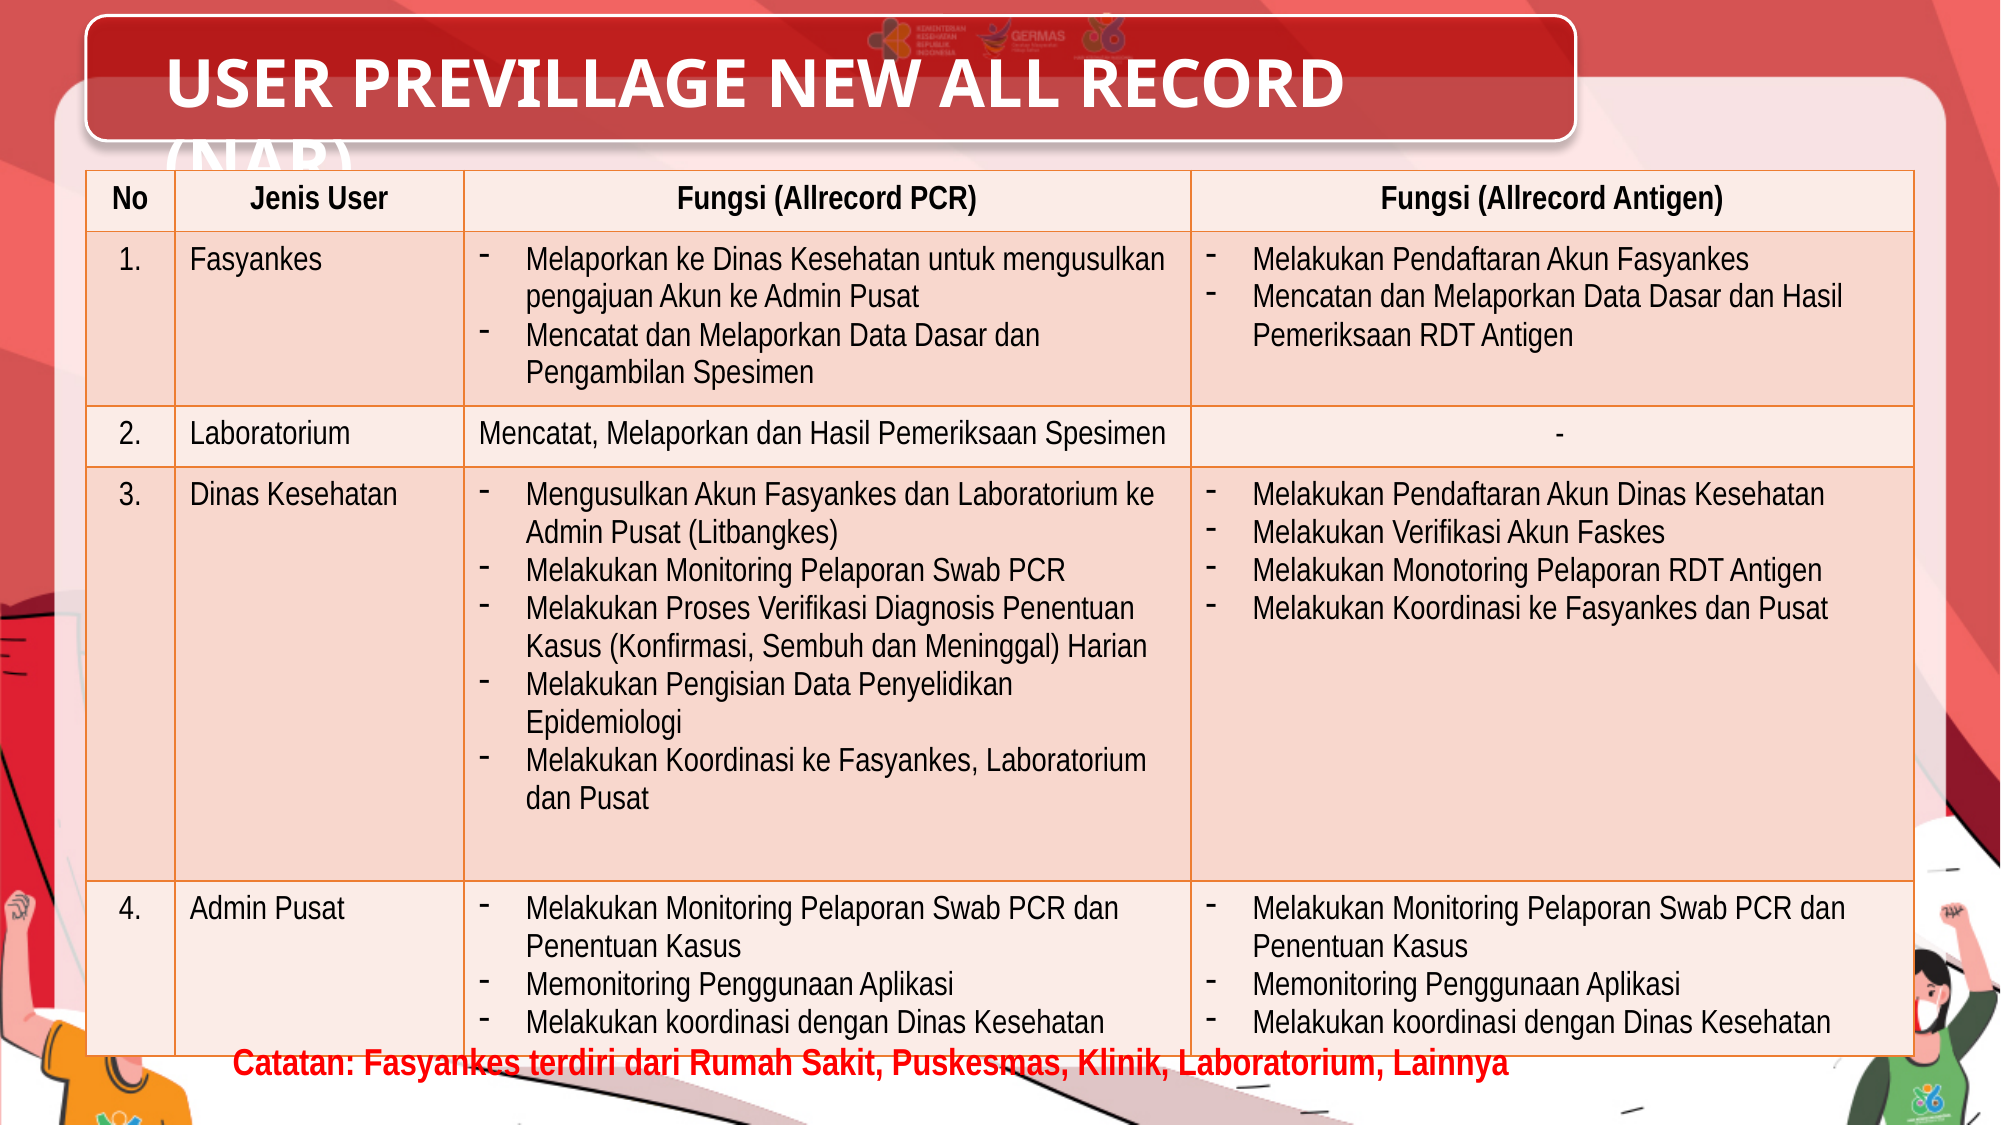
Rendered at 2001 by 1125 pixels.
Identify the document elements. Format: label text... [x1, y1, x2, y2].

table_cell Laboratorium [176, 407, 463, 466]
table_cell Melakukan Monitoring Pelaporan Swab PCR dan Penentuan Kasus Memonitoring Penggunaan Aplikasi Melakukan koordinasi dengan Dinas Kesehatan [465, 882, 1190, 1030]
table_header No [87, 171, 174, 231]
text_box [84, 13, 1578, 143]
table_cell 2. [87, 407, 174, 466]
table_header Fungsi (Allrecord PCR) [465, 171, 1190, 231]
table_cell Mencatat, Melaporkan dan Hasil Pemeriksaan Spesimen [465, 407, 1190, 466]
table_header Jenis User [176, 171, 463, 231]
table_header Fungsi (Allrecord Antigen) [1192, 171, 1913, 231]
table_cell - [1192, 407, 1913, 466]
table_cell Melakukan Monitoring Pelaporan Swab PCR dan Penentuan Kasus Memonitoring Penggunaan Aplikasi Melakukan koordinasi dengan Dinas Kesehatan [1192, 882, 1913, 1055]
table_cell Dinas Kesehatan [176, 468, 463, 880]
table_cell 4. [87, 882, 174, 1055]
table_cell Fasyankes [176, 232, 463, 405]
table_cell 3. [87, 468, 174, 880]
table_cell Admin Pusat [176, 882, 463, 1055]
text_box USER PREVILLAGE NEW ALL RECORD (NAR) [149, 33, 1408, 170]
table_cell Melakukan Pendaftaran Akun Fasyankes Mencatan dan Melaporkan Data Dasar dan Hasil Pemeriksaan RDT Antigen [1192, 232, 1913, 405]
table_cell 1. [87, 232, 174, 405]
table_cell Melaporkan ke Dinas Kesehatan untuk mengusulkan pengajuan Akun ke Admin Pusat Mencatat dan Melaporkan Data Dasar dan Pengambilan Spesimen [465, 232, 1190, 405]
table_cell Mengusulkan Akun Fasyankes dan Laboratorium ke Admin Pusat (Litbangkes) Melakukan Monitoring Pelaporan Swab PCR Melakukan Proses Verifikasi Diagnosis Penentuan Kasus (Konfirmasi, Sembuh dan Meninggal) Harian Melakukan Pengisian Data Penyelidikan Epidemiologi Melakukan Koordinasi ke Fasyankes, Laboratorium dan Pusat [465, 468, 1190, 880]
text_box Catatan: Fasyankes terdiri dari Rumah Sakit, Puskesmas, Klinik, Laboratorium, Lainnya [217, 1030, 1805, 1091]
table_cell Melakukan Pendaftaran Akun Dinas Kesehatan Melakukan Verifikasi Akun Faskes Melakukan Monotoring Pelaporan RDT Antigen Melakukan Koordinasi ke Fasyankes dan Pusat [1192, 468, 1913, 880]
picture [0, 0, 2001, 1125]
